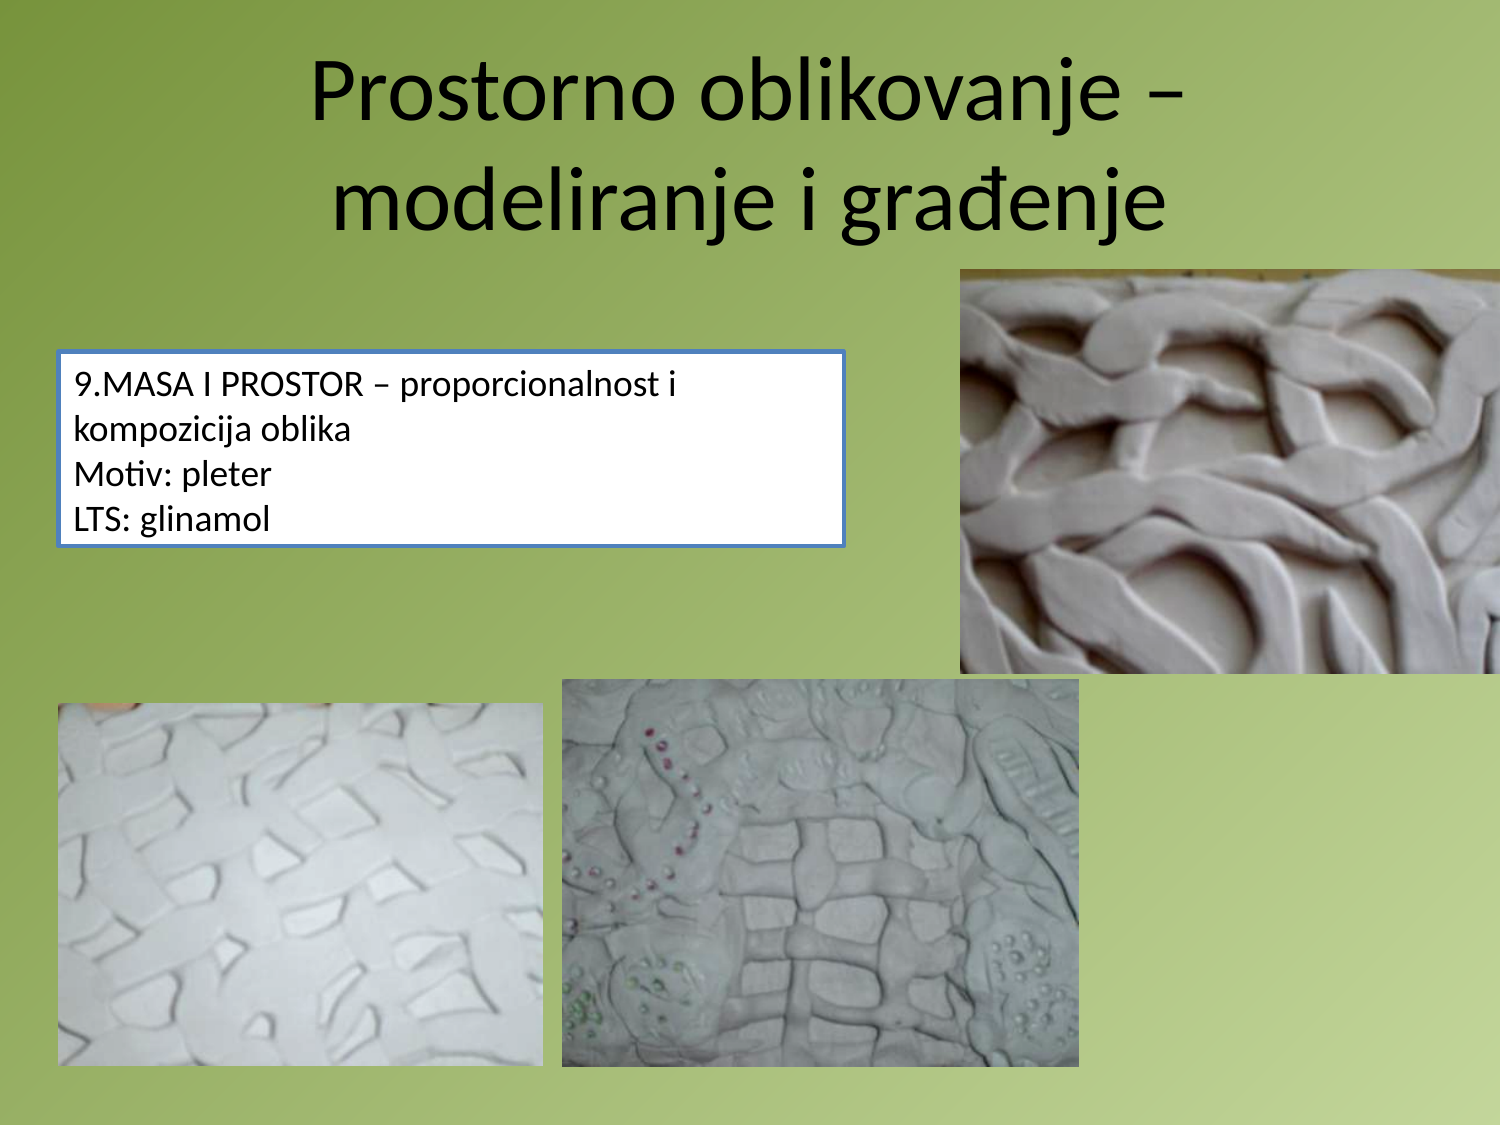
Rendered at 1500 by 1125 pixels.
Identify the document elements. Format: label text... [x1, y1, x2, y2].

picture [562, 679, 1079, 1067]
picture [58, 702, 543, 1067]
picture [960, 269, 1500, 674]
title Prostorno oblikovanje – modeliranje i građenje [74, 44, 1426, 233]
text_box 9.MASA I PROSTOR – proporcionalnost i kompozicija oblika Motiv: pleter LTS: glinamol [56, 349, 846, 548]
